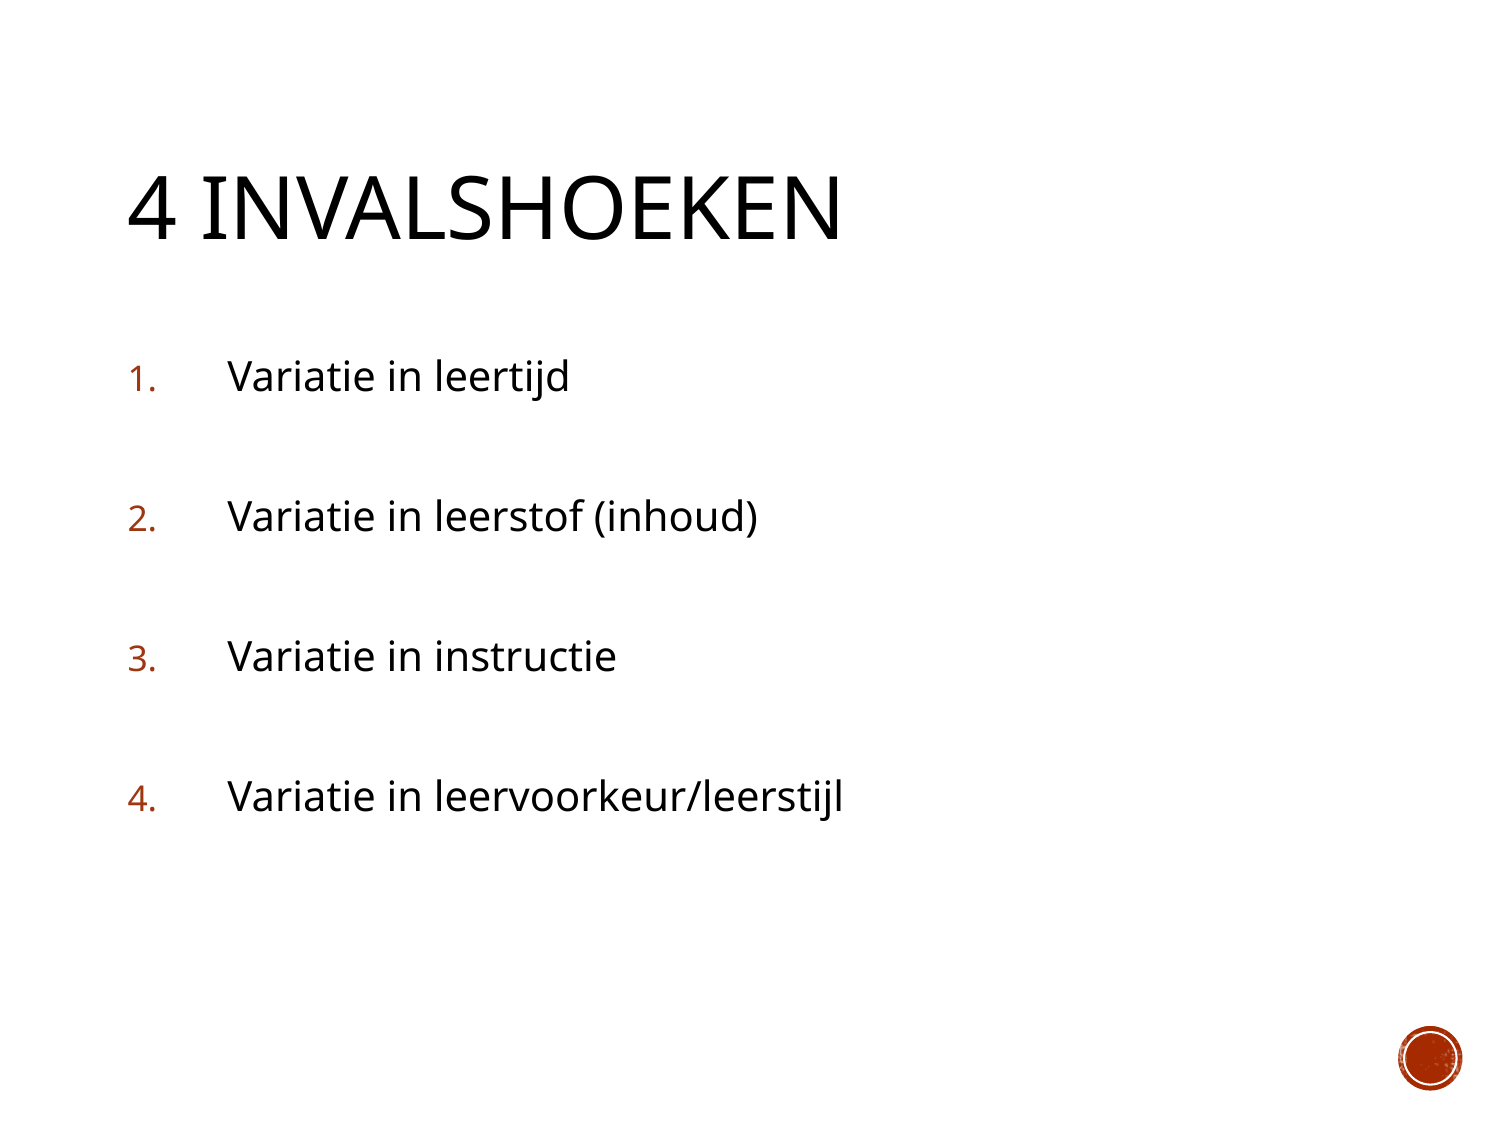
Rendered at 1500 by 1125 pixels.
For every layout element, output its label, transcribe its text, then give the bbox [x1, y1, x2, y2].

list Variatie in leertijd Variatie in leerstof (inhoud) Variatie in instructie Variatie in leervoorkeur/leerstijl [112, 348, 1388, 1013]
title 4 invalshoeken [112, 79, 1388, 344]
